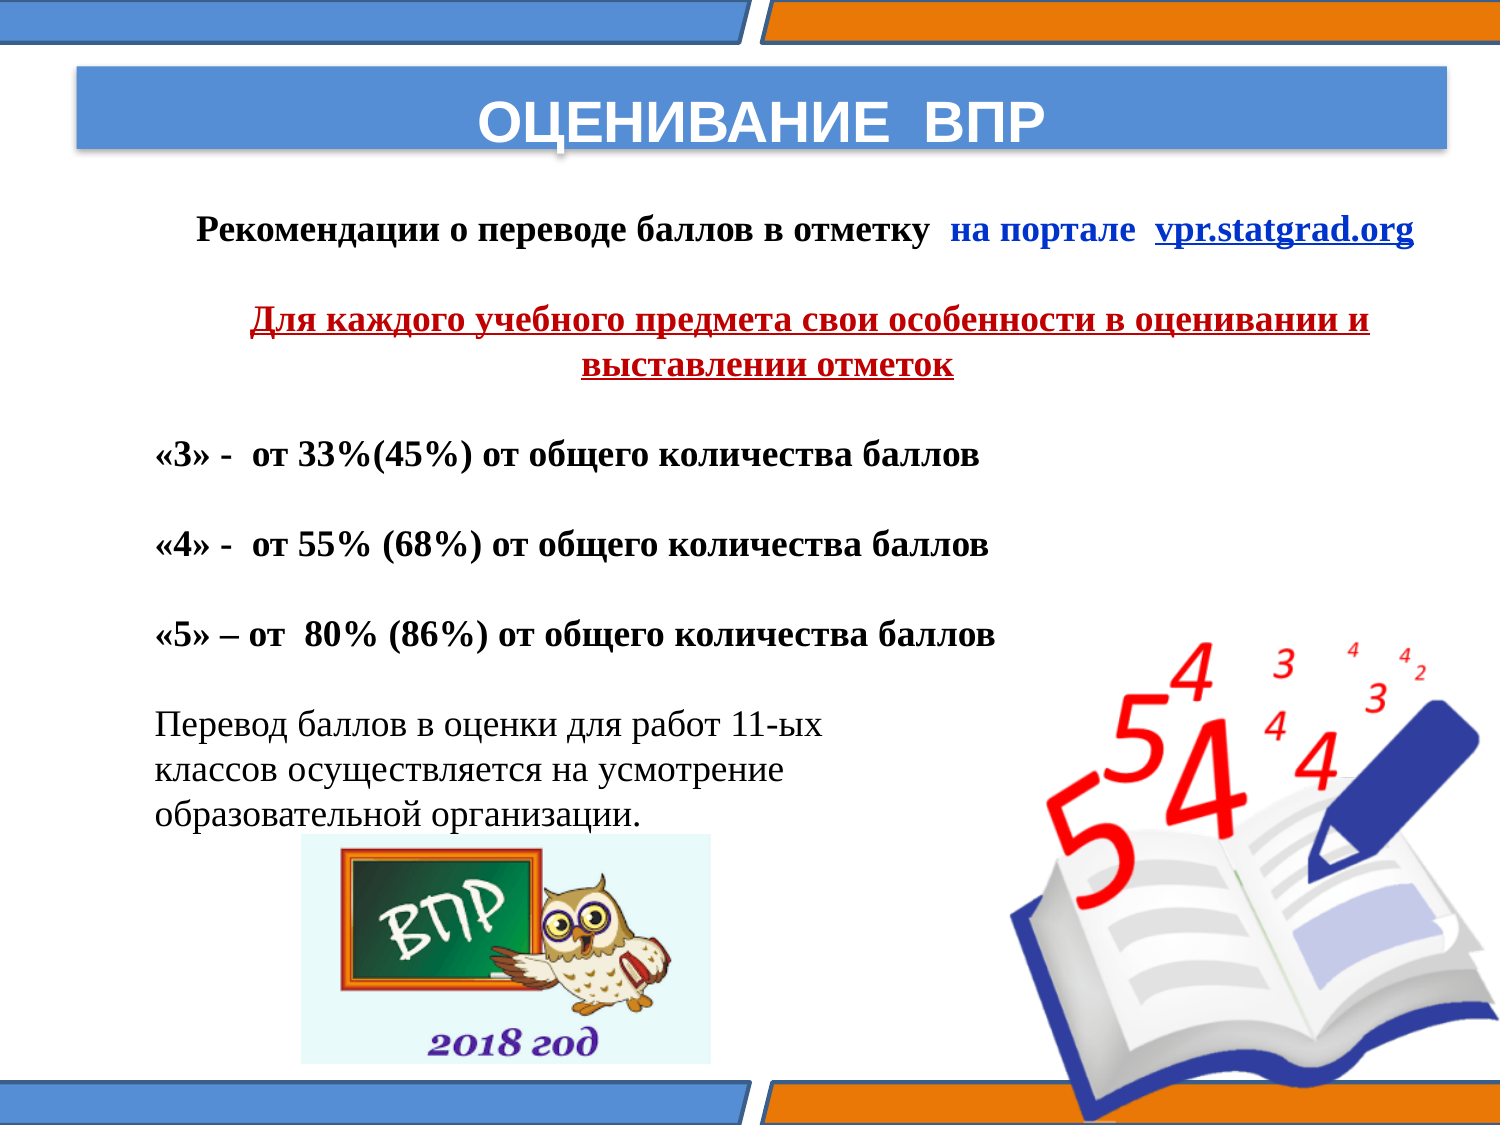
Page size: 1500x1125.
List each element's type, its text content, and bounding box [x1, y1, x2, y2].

picture [300, 833, 711, 1064]
text_box Рекомендации о переводе баллов в отметку на портале vpr.statgrad.org Для каждого учебного предмета свои особенности в оценивании и выставлении отметок «3» - от 33%(45%) от общего количества баллов «4» - от 55% (68%) от общего количества баллов «5» – от 80% (86%) от общего количества баллов Перевод баллов в оценки для работ 11-ых классов осуществляется на усмотрение образовательной организации. [64, 196, 1471, 886]
text_box [759, 1080, 1004, 1125]
picture [1009, 634, 1500, 1125]
text_box [0, 1080, 752, 1125]
text_box [0, 0, 752, 45]
text_box ОЦЕНИВАНИЕ ВПР [76, 66, 1447, 149]
text_box [759, 0, 1500, 45]
